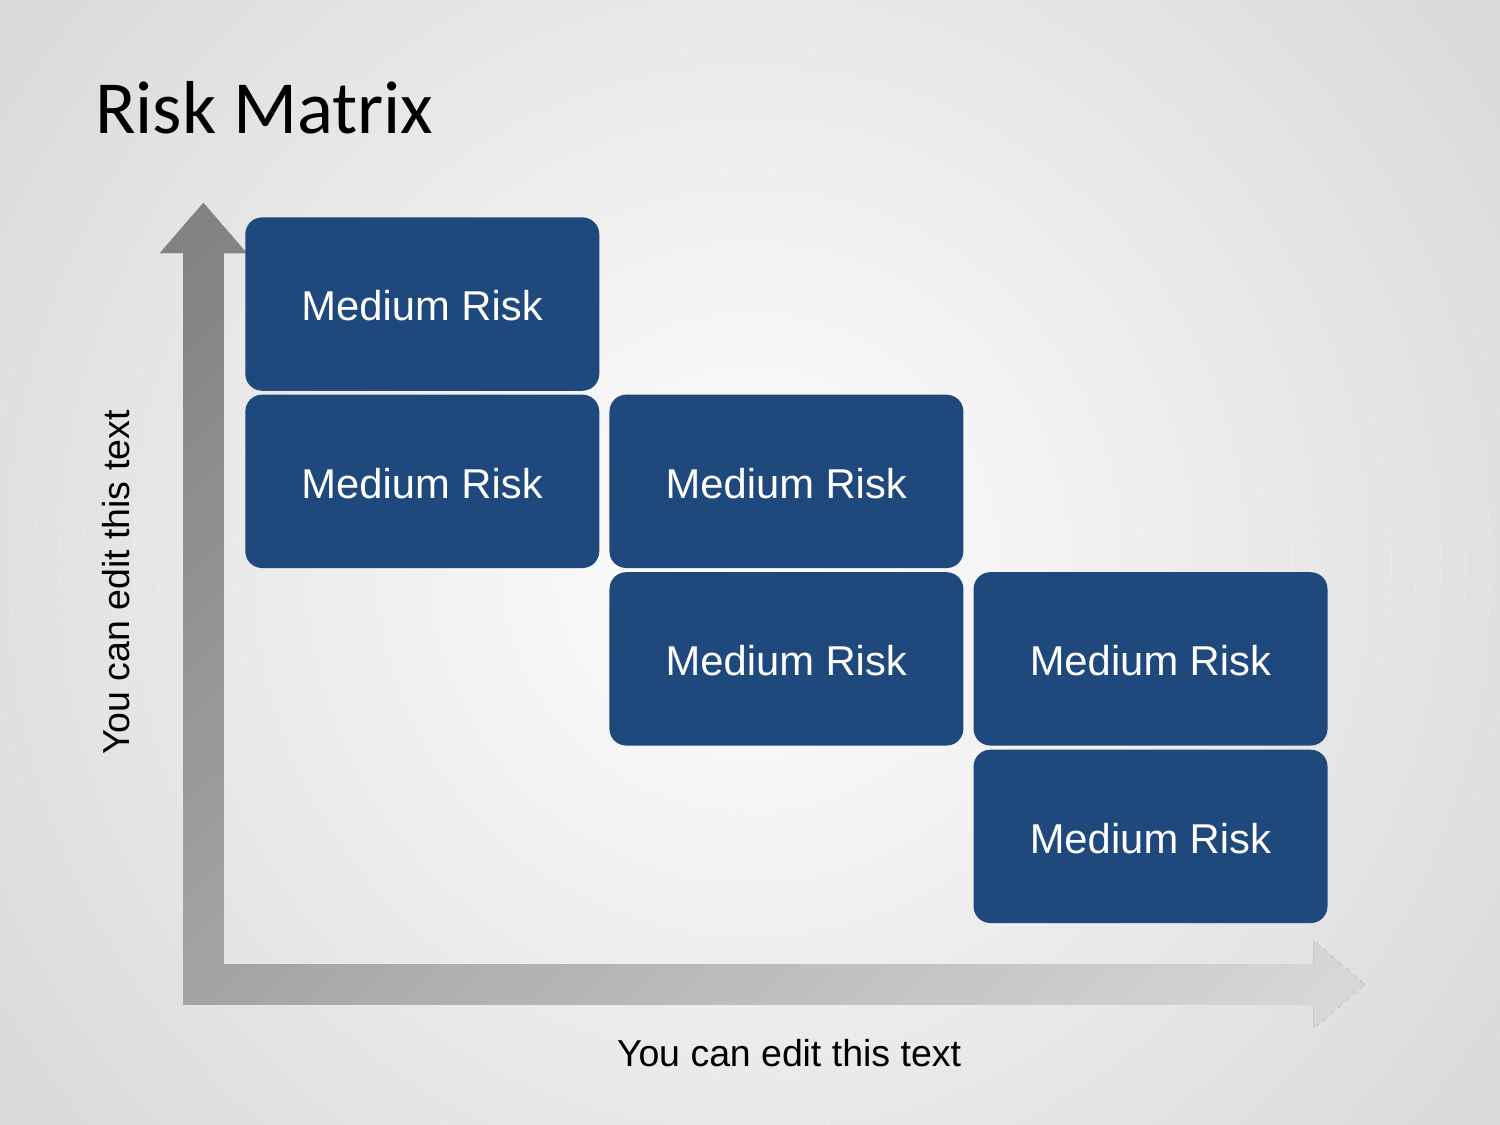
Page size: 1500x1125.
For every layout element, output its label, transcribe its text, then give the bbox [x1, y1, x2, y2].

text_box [245, 217, 1328, 924]
title Risk Matrix [75, 45, 1425, 162]
text_box You can edit this text [602, 1021, 977, 1082]
text_box [158, 200, 1367, 1030]
text_box You can edit this text [84, 406, 160, 770]
